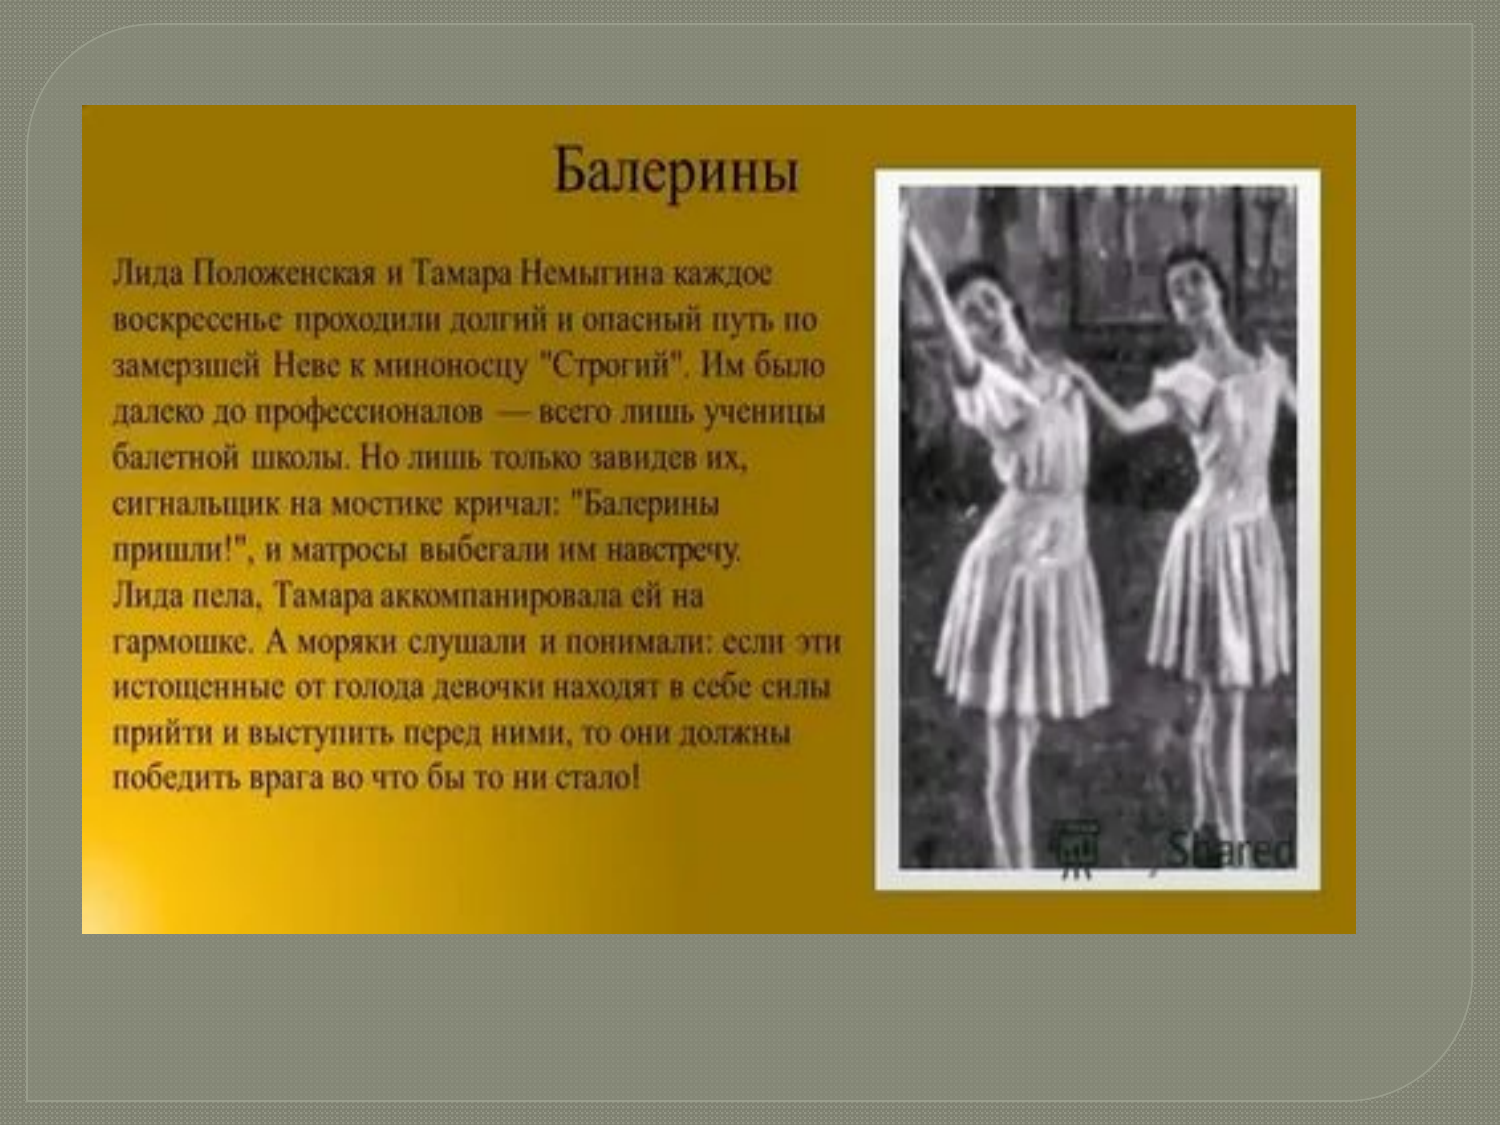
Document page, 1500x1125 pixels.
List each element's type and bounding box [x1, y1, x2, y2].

picture [81, 105, 1356, 934]
